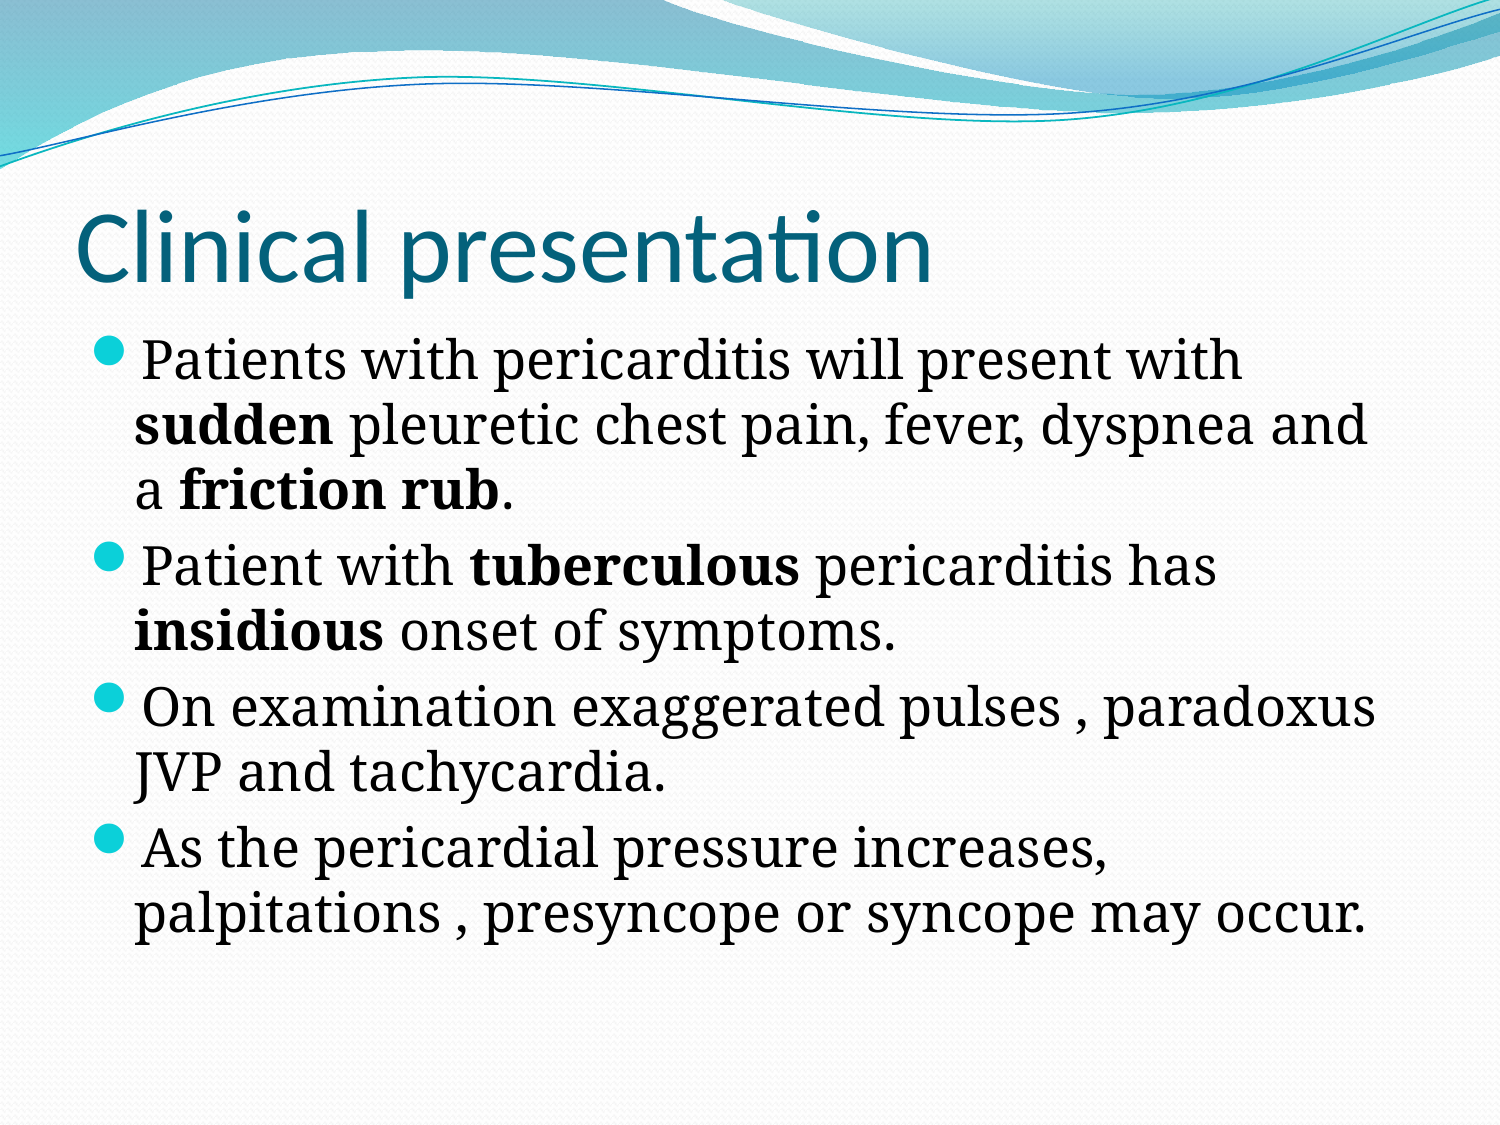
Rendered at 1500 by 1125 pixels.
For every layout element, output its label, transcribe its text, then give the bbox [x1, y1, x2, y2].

list Patients with pericarditis will present with sudden pleuretic chest pain, fever, dyspnea and a friction rub. Patient with tuberculous pericarditis has insidious onset of symptoms. On examination exaggerated pulses , paradoxus JVP and tachycardia. As the pericardial pressure increases, palpitations , presyncope or syncope may occur. [75, 317, 1425, 1038]
title Clinical presentation [75, 115, 1425, 303]
